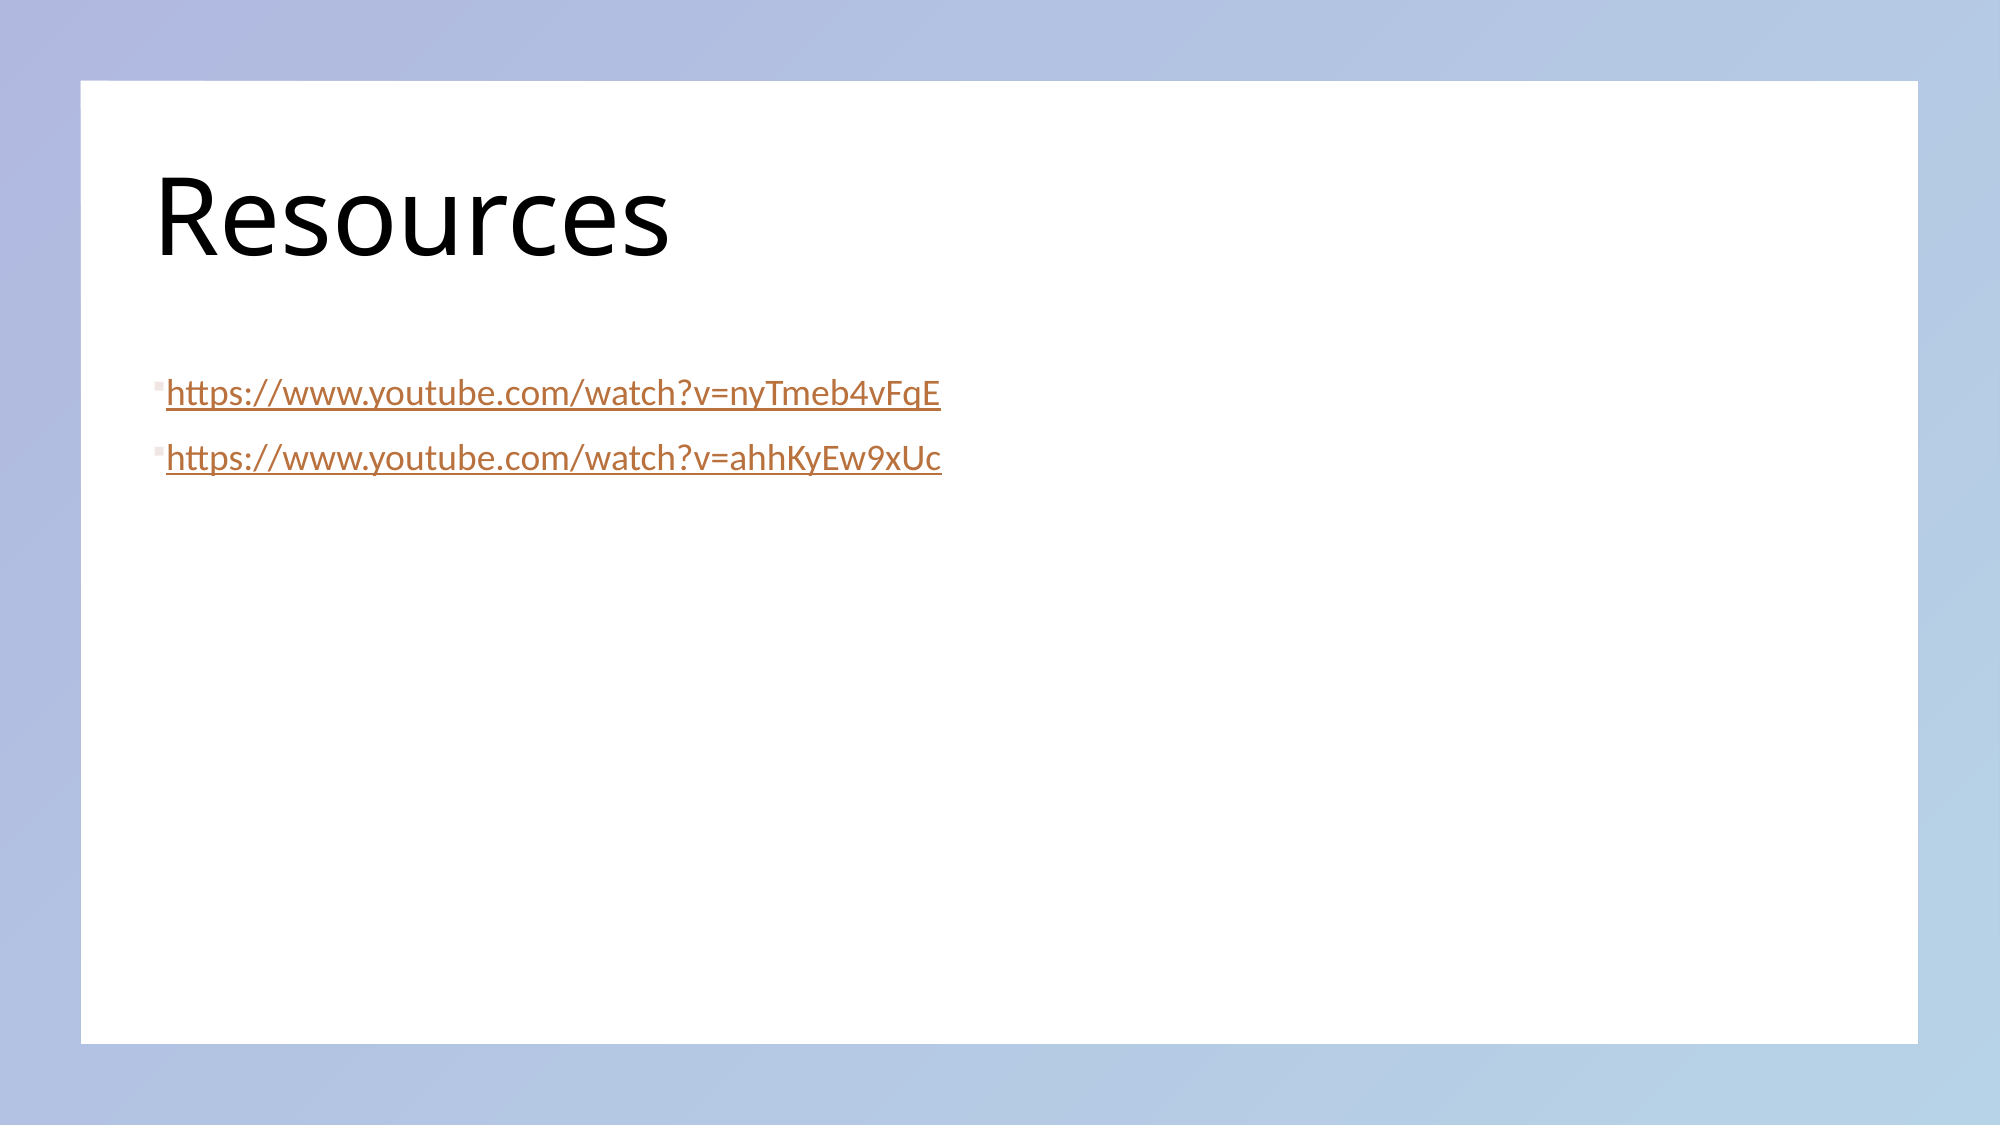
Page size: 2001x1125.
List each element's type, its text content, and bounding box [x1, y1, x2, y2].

list https://www.youtube.com/watch?v=nyTmeb4vFqE https://www.youtube.com/watch?v=ahhKyEw9xUc [137, 357, 1863, 1014]
title Resources [137, 111, 1863, 330]
